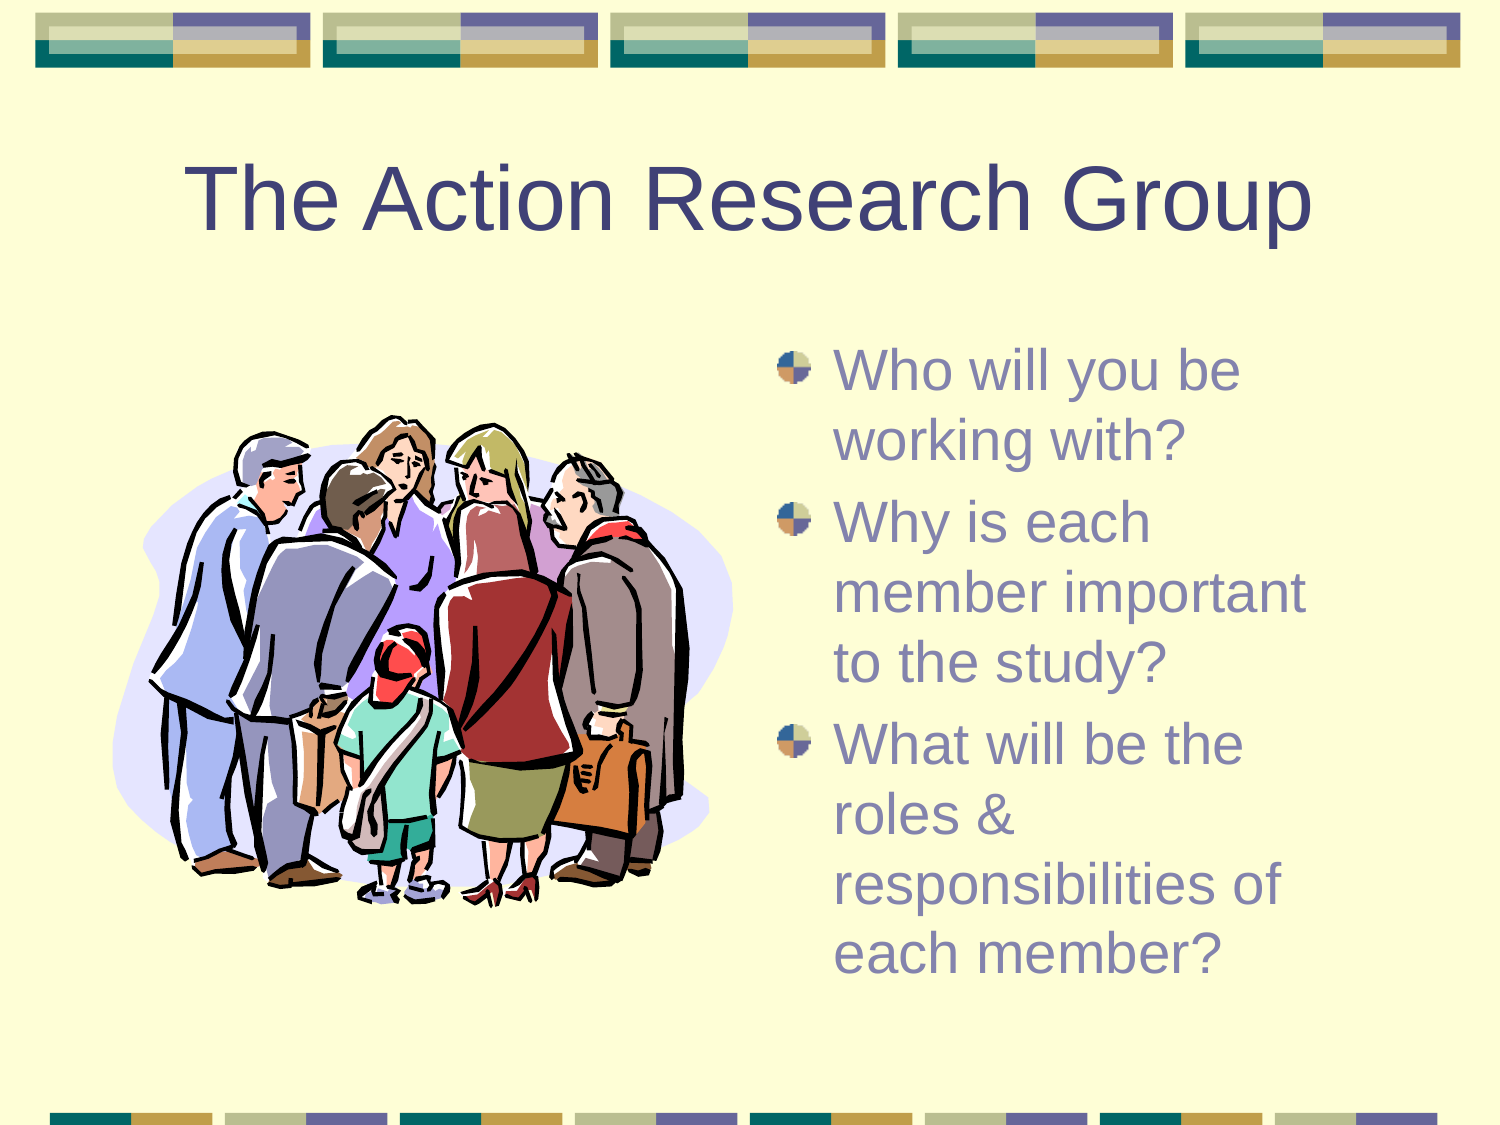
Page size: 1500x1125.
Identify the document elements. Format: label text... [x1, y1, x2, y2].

picture [777, 502, 811, 536]
list Who will you be working with? Why is each member important to the study? What will be the roles & responsibilities of each member? [762, 324, 1388, 1001]
picture [777, 724, 811, 758]
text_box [112, 411, 738, 913]
title The Action Research Group [112, 99, 1388, 288]
picture [777, 351, 811, 384]
